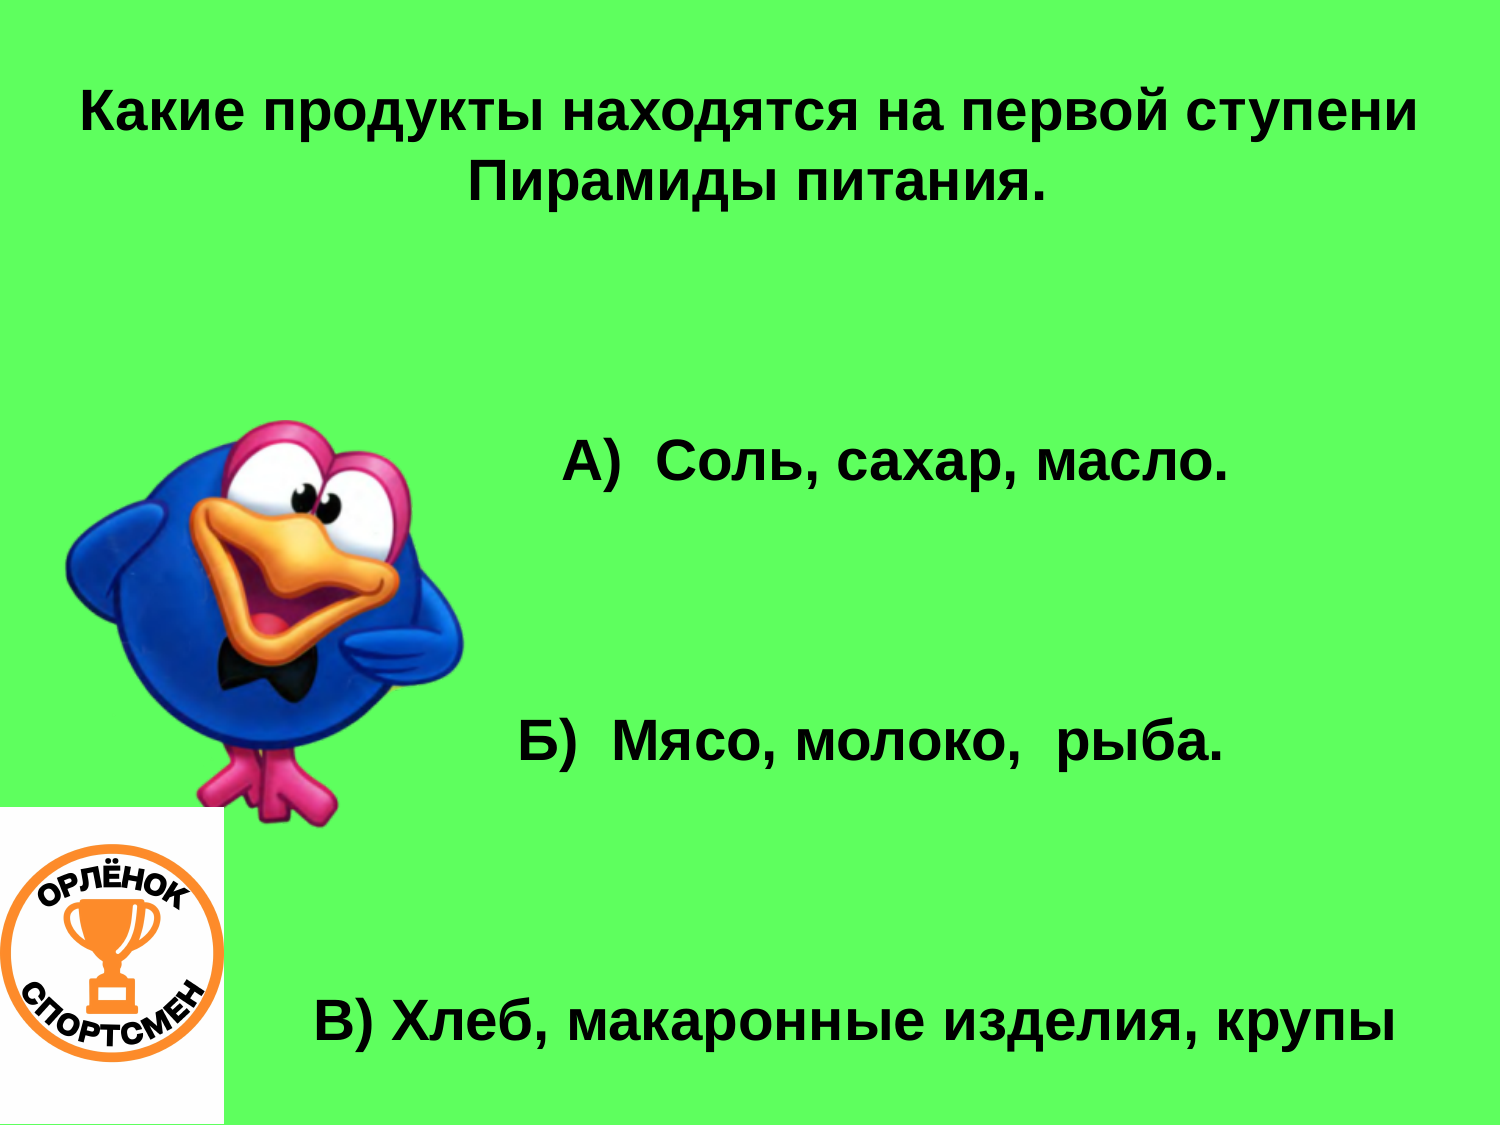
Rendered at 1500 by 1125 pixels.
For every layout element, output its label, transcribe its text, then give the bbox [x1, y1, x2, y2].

picture [0, 420, 466, 1124]
text_box Какие продукты находятся на первой ступени Пирамиды питания. А) Соль, сахар, масло. Б) Мясо, молоко, рыба. В) Хлеб, макаронные изделия, крупы [0, 0, 1500, 1125]
